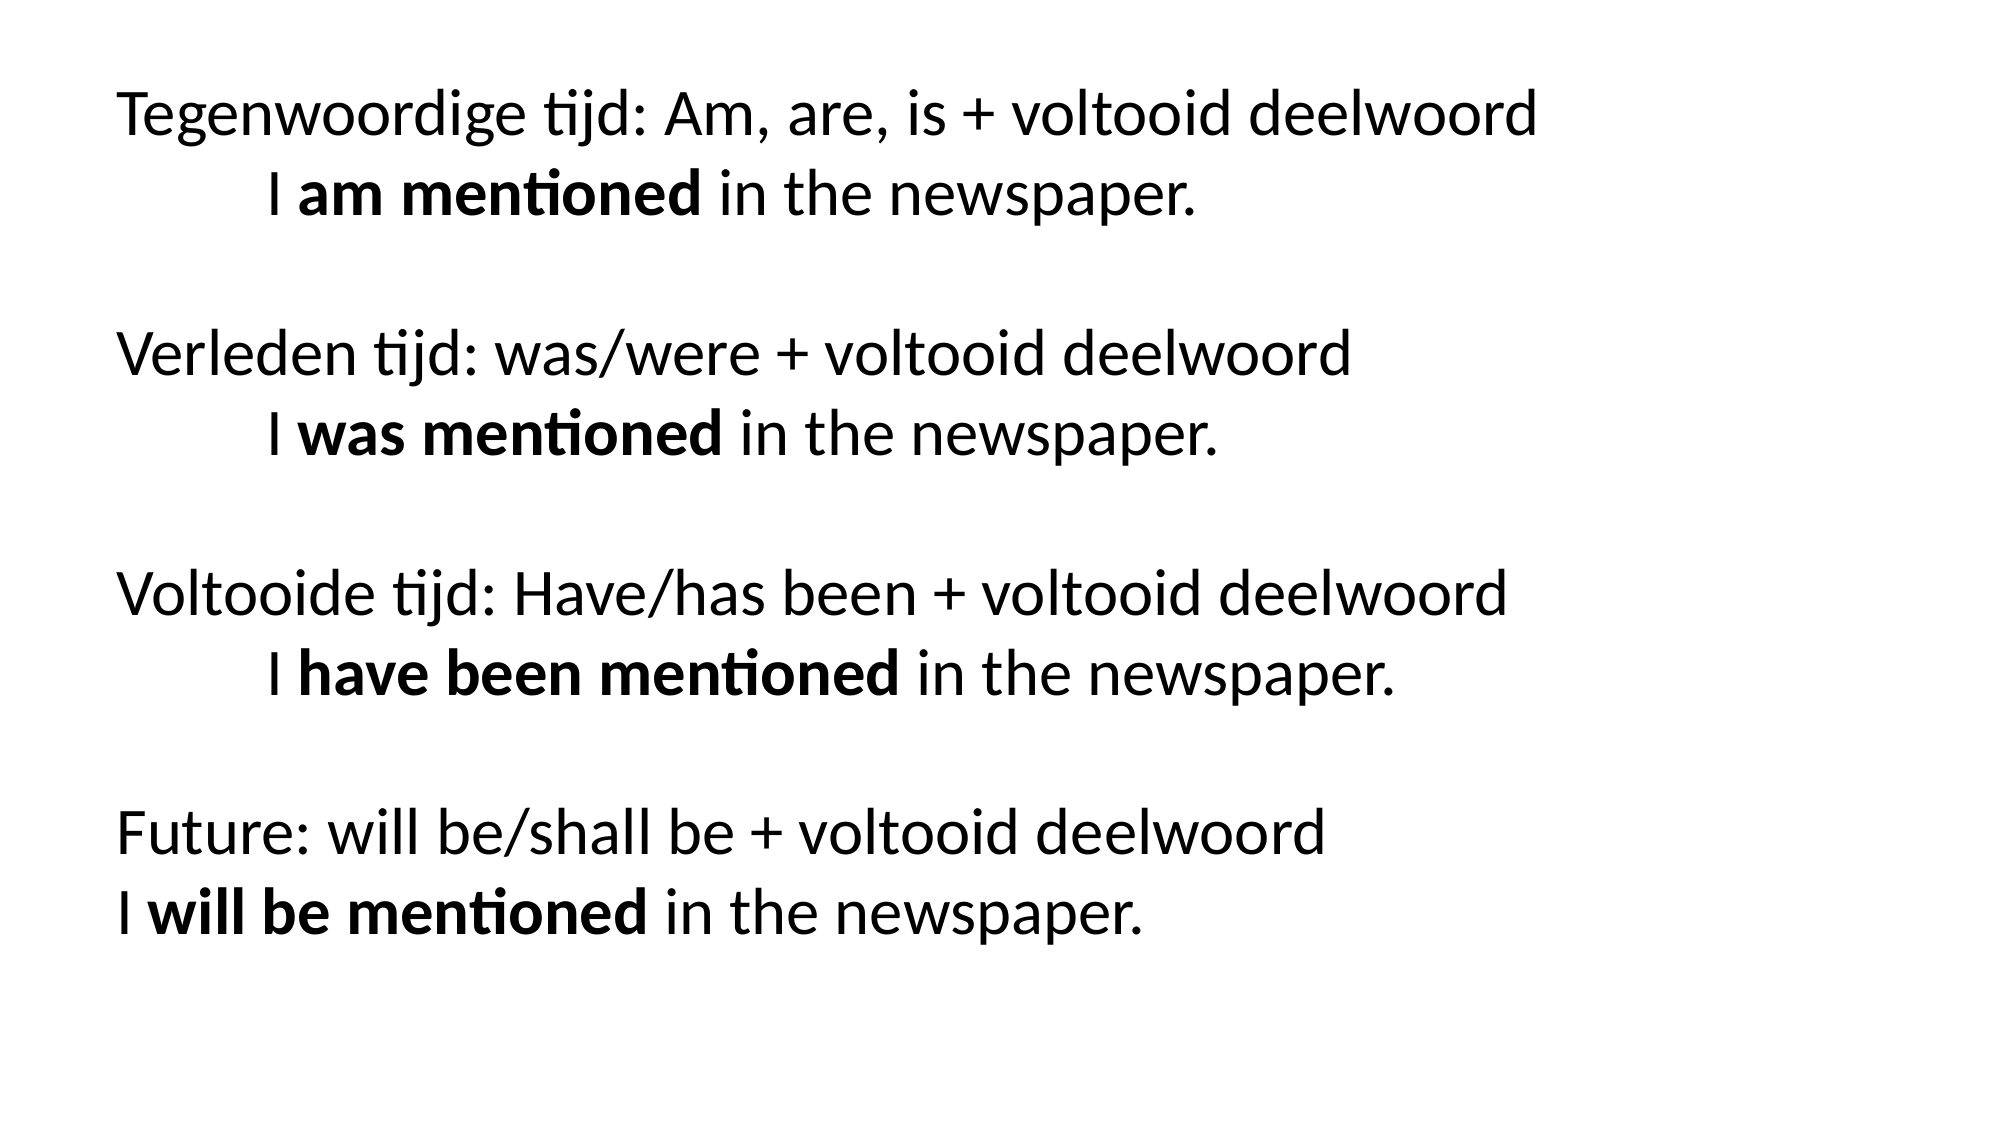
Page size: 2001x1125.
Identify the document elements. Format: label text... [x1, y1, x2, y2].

text_box Tegenwoordige tijd: Am, are, is + voltooid deelwoord I am mentioned in the newspaper. Verleden tijd: was/were + voltooid deelwoord I was mentioned in the newspaper. Voltooide tijd: Have/has been + voltooid deelwoord I have been mentioned in the newspaper. Future: will be/shall be + voltooid deelwoord I will be mentioned in the newspaper. [101, 61, 1794, 956]
